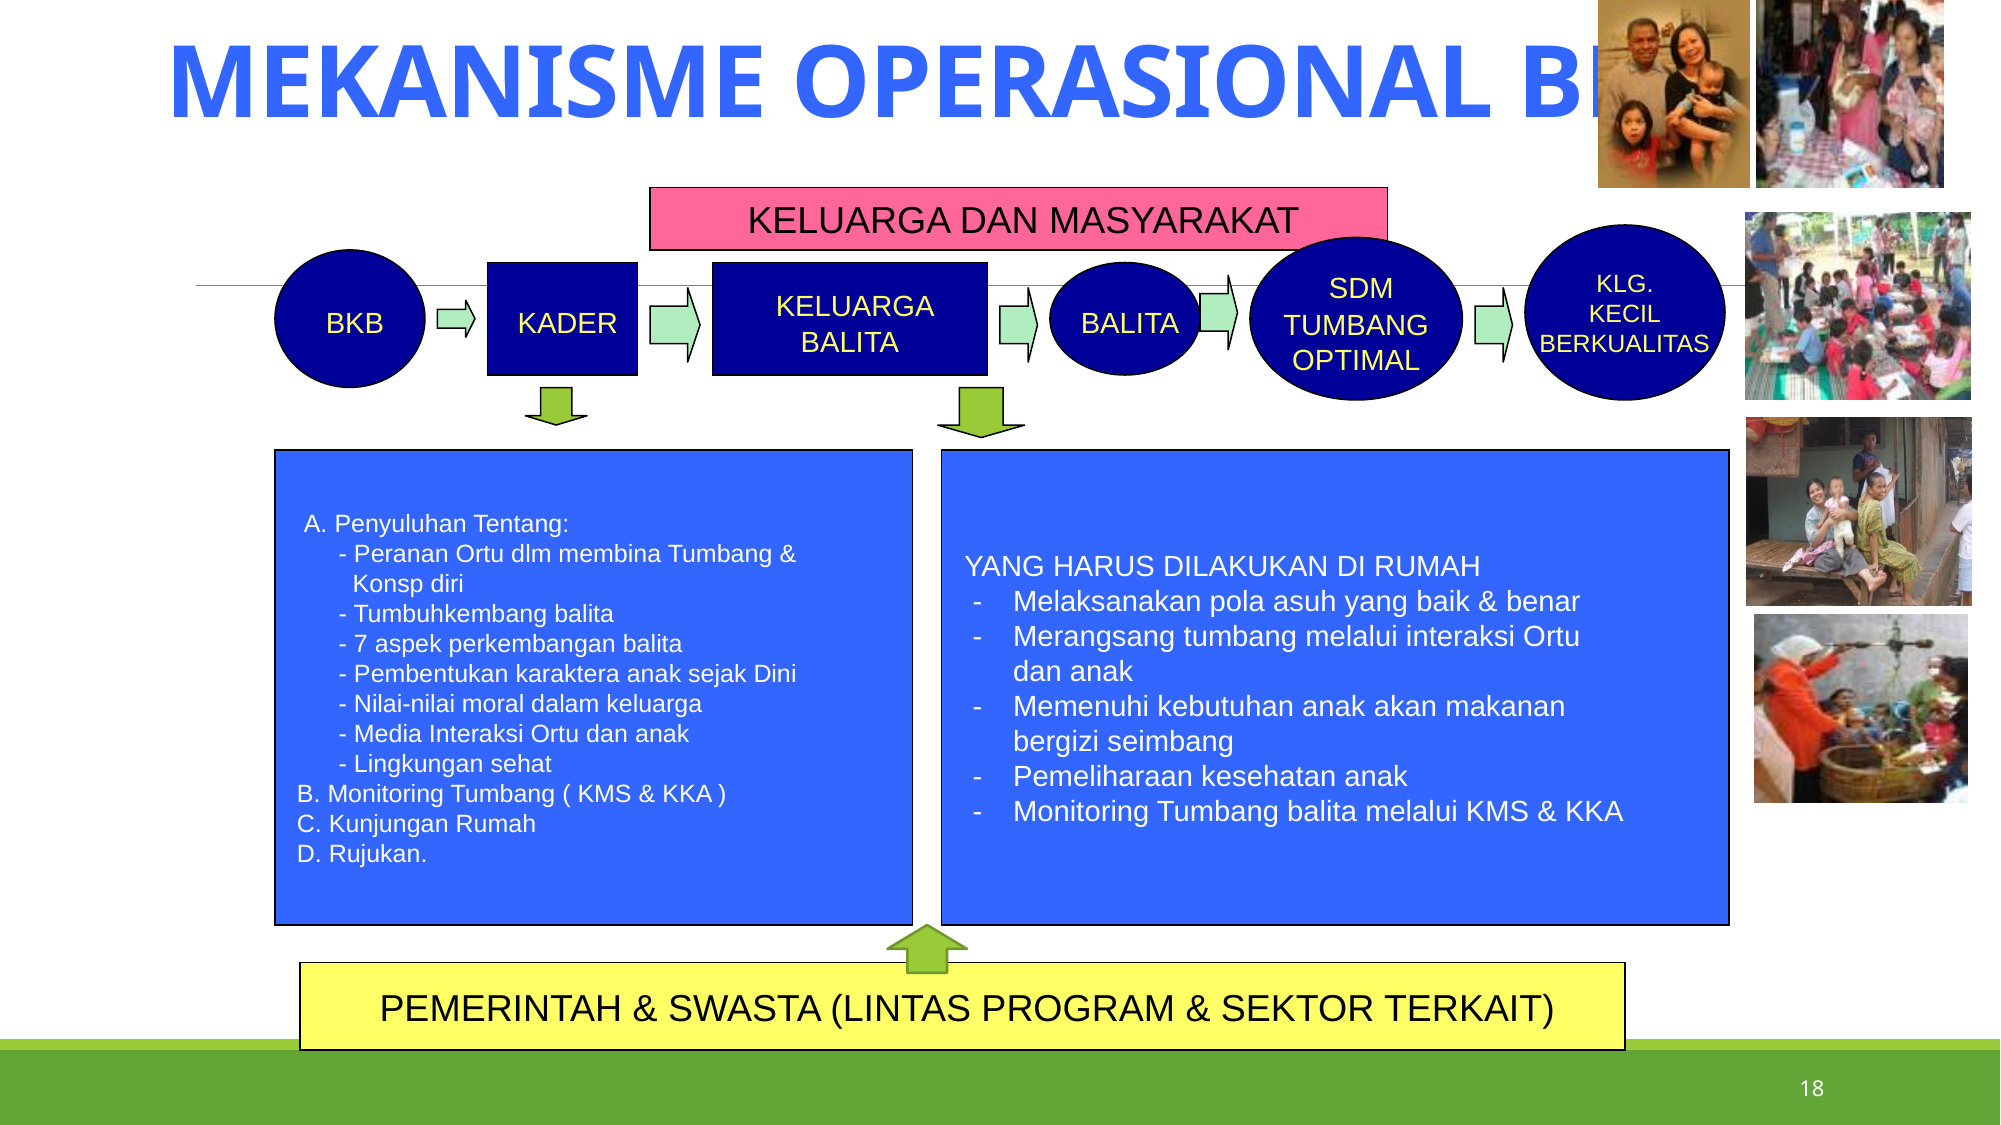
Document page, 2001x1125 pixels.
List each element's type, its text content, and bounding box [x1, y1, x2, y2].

text_box [1475, 287, 1513, 363]
picture [1746, 417, 1973, 606]
text_box [1200, 274, 1238, 350]
text_box BKB [274, 249, 425, 388]
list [1745, 211, 1972, 401]
text_box [437, 299, 475, 338]
text_box [999, 287, 1038, 363]
text_box KLG. KECIL BERKUALITAS [1524, 224, 1726, 400]
text_box [886, 923, 969, 975]
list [1758, 0, 1945, 188]
text_box KELUARGA DAN MASYARAKAT [649, 187, 1388, 250]
text_box [650, 287, 701, 363]
picture [1754, 614, 1968, 803]
text_box PEMERINTAH & SWASTA (LINTAS PROGRAM & SEKTOR TERKAIT) [300, 962, 1625, 1050]
text_box KADER [487, 262, 638, 375]
slide_number 18 [1624, 1059, 1840, 1120]
text_box SDM TUMBANG OPTIMAL [1249, 237, 1463, 400]
text_box [937, 387, 1025, 438]
text_box BALITA [1049, 262, 1200, 376]
text_box [524, 387, 588, 426]
text_box KELUARGA BALITA [712, 262, 988, 375]
text_box A. Penyuluhan Tentang: - Peranan Ortu dlm membina Tumbang & Konsp diri - Tumbuhkembang balita - 7 aspek perkembangan balita - Pembentukan karaktera anak sejak Dini - Nilai-nilai moral dalam keluarga - Media Interaksi Ortu dan anak - Lingkungan sehat B. Monitoring Tumbang ( KMS & KKA ) C. Kunjungan Rumah D. Rujukan. [275, 450, 913, 925]
text_box YANG HARUS DILAKUKAN DI RUMAH - Melaksanakan pola asuh yang baik & benar - Merangsang tumbang melalui interaksi Ortu dan anak - Memenuhi kebutuhan anak akan makanan bergizi seimbang - Pemeliharaan kesehatan anak - Monitoring Tumbang balita melalui KMS & KKA [941, 450, 1729, 925]
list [1597, 0, 1751, 188]
title MEKANISME OPERASIONAL BKB [150, 0, 1596, 175]
